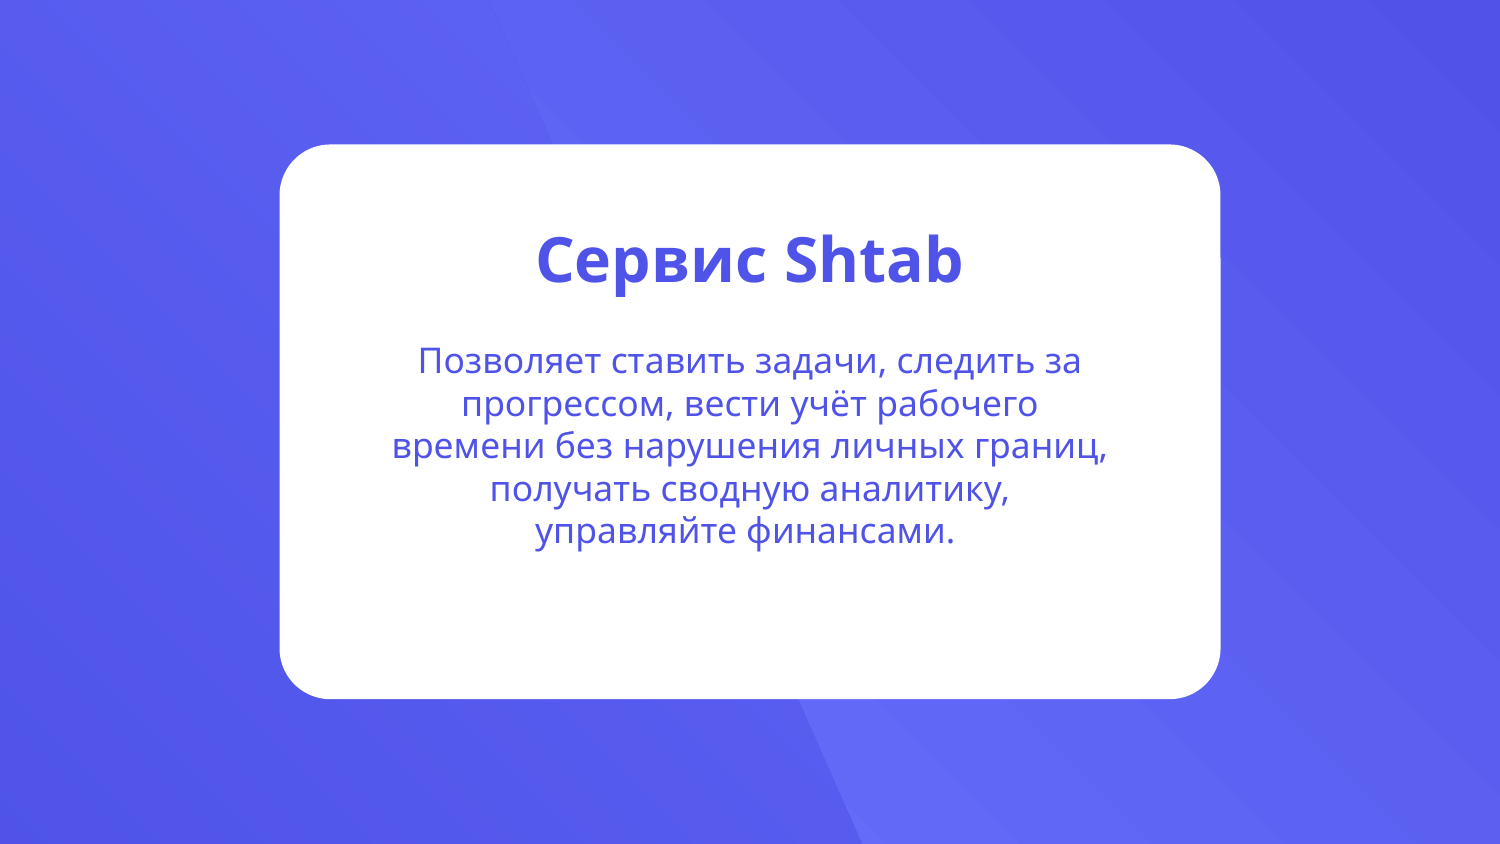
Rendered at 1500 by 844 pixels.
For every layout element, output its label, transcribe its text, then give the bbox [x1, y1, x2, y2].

text_box Позволяет ставить задачи, следить за прогрессом, вести учёт рабочего времени без нарушения личных границ, получать сводную аналитику, управляйте финансами. [378, 332, 1122, 632]
text_box Сервис Shtab [448, 214, 1052, 309]
text_box [279, 144, 1221, 700]
